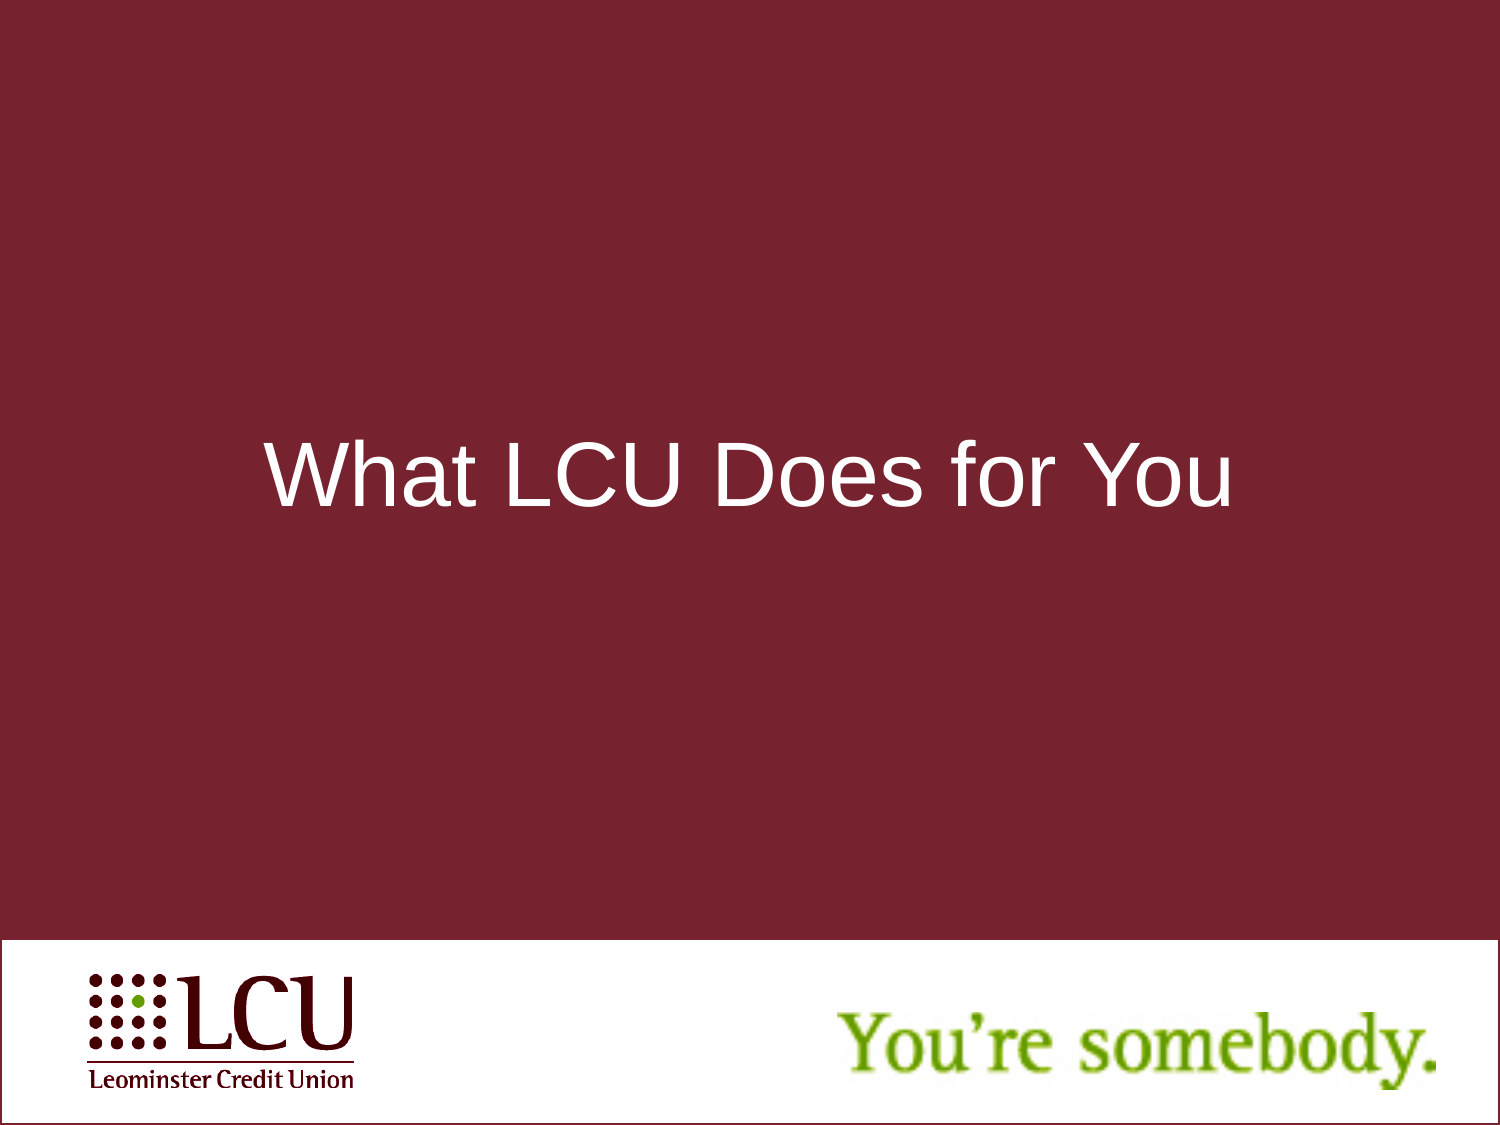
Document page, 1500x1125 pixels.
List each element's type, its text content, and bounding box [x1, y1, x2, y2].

picture [87, 974, 354, 1088]
picture [837, 1012, 1436, 1090]
title What LCU Does for You [112, 349, 1388, 591]
